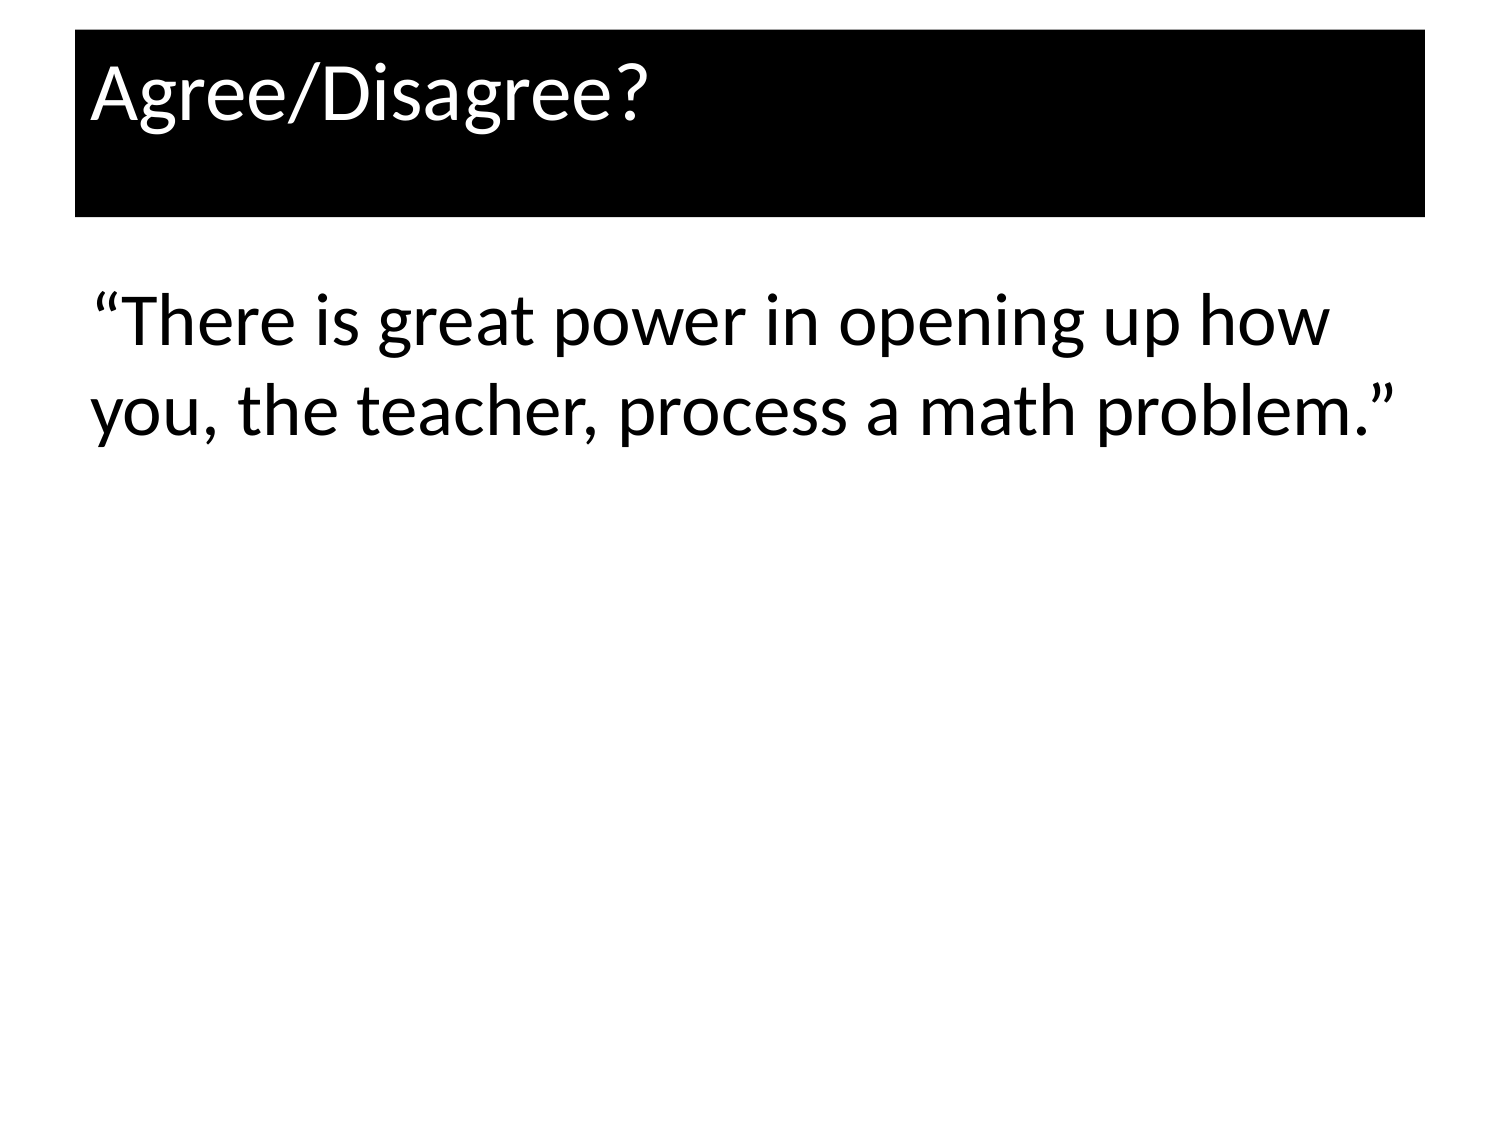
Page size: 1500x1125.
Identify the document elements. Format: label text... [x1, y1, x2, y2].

title Agree/Disagree? [75, 29, 1425, 218]
list “There is great power in opening up how you, the teacher, process a math problem.” [75, 262, 1425, 1005]
